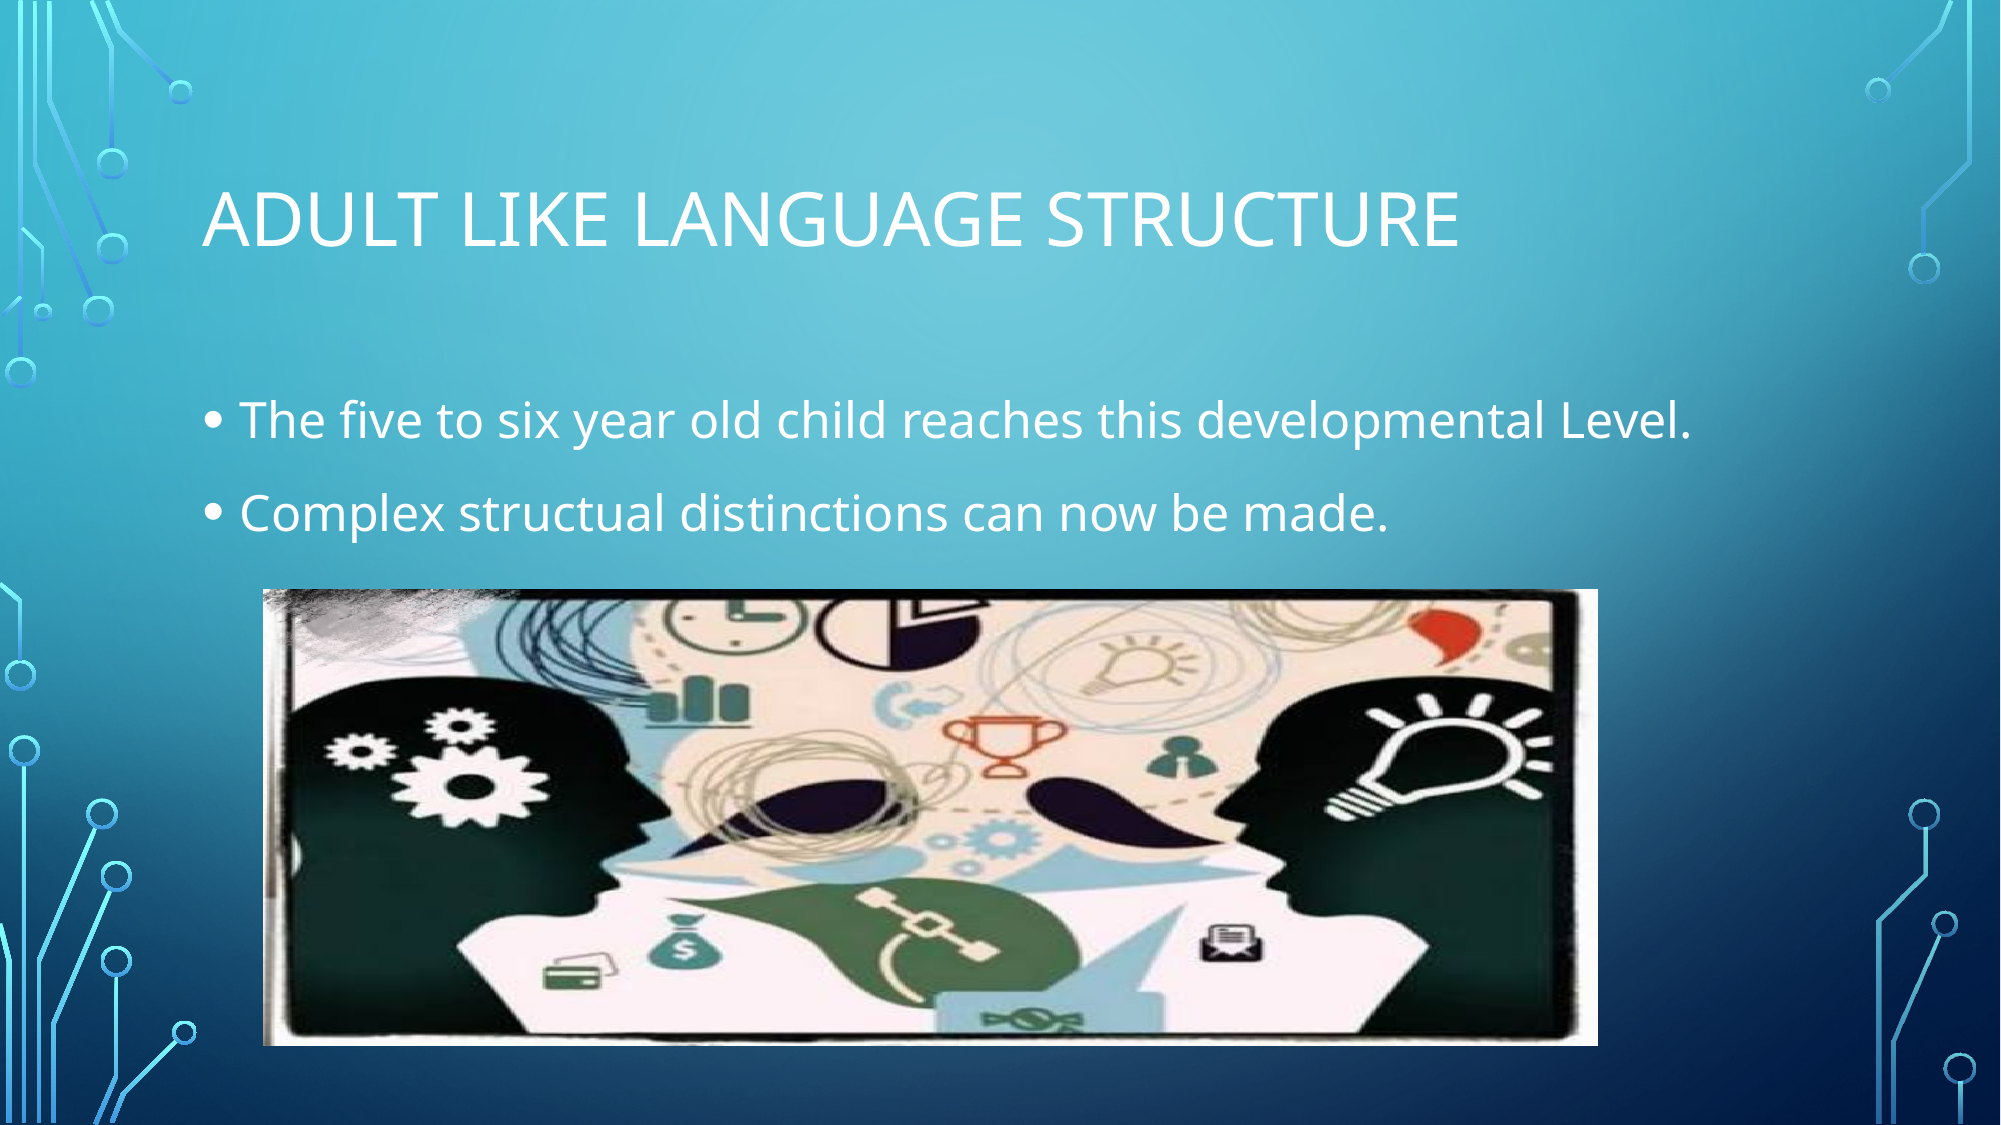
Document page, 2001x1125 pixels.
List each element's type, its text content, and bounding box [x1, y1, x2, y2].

picture [263, 588, 1598, 1046]
title Adult like language structure [187, 101, 1813, 344]
list The five to six year old child reaches this developmental Level. Complex structual distinctions can now be made. [187, 369, 1813, 950]
